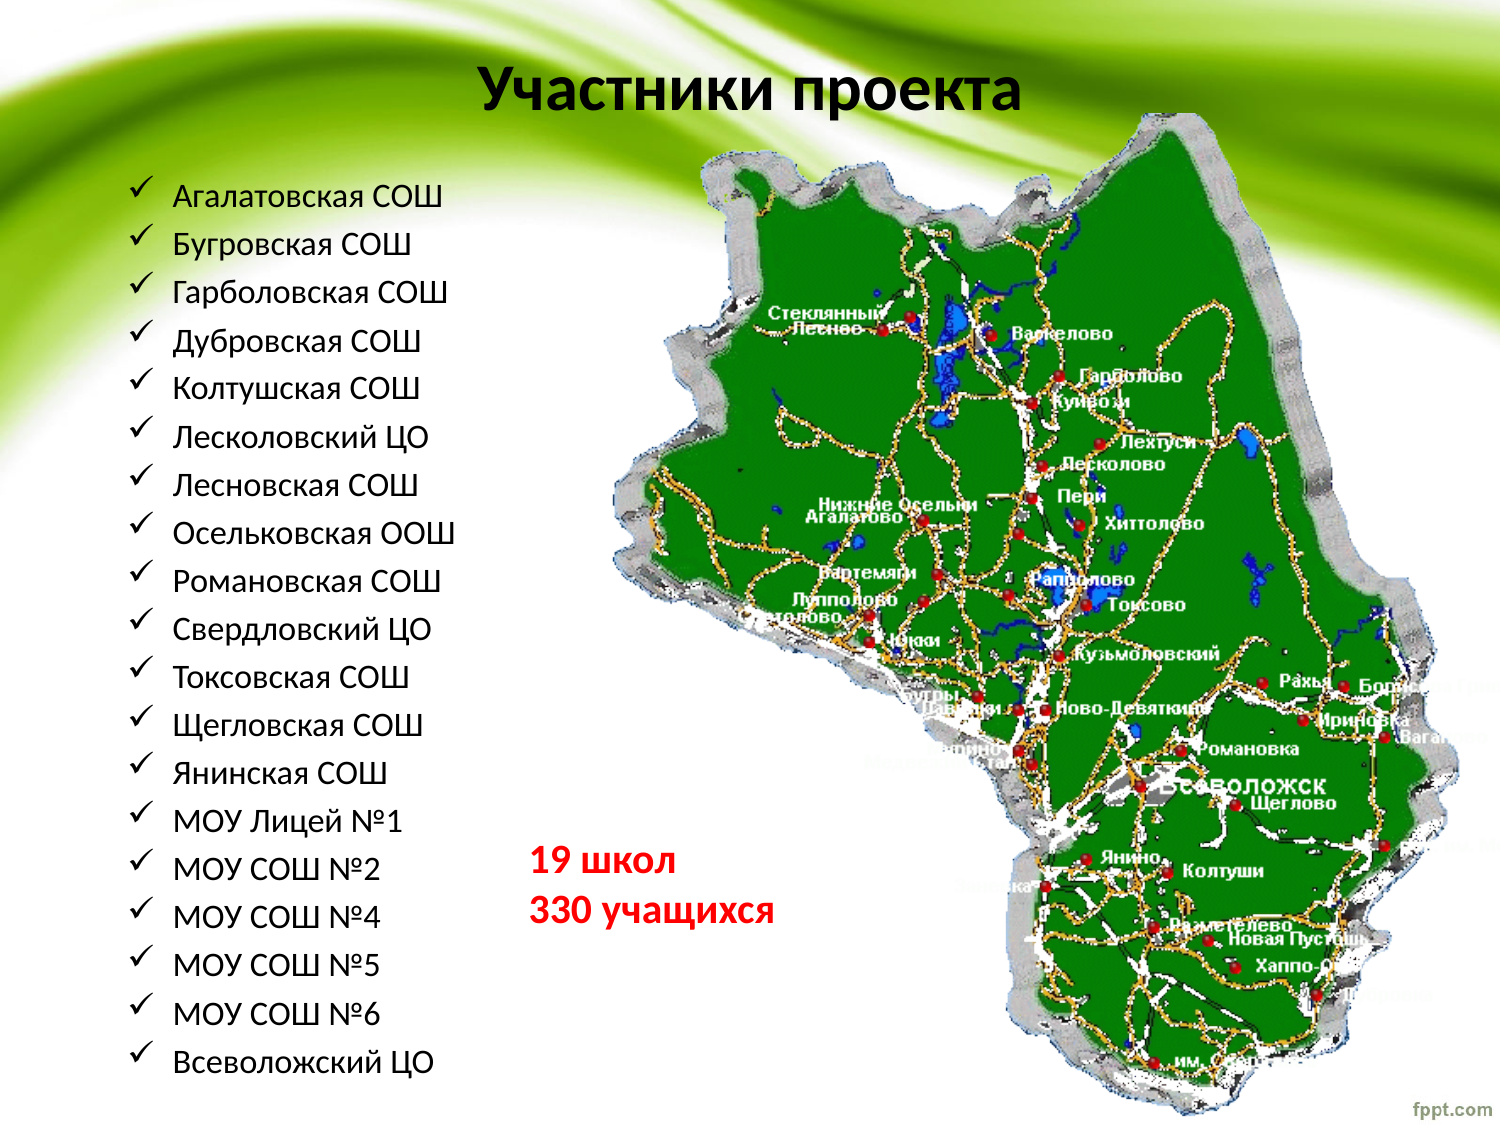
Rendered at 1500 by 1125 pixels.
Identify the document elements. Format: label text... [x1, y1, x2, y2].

title Участники проекта [147, 0, 1325, 165]
subtitle Агалатовская СОШ Бугровская СОШ Гарболовская СОШ Дубровская СОШ Колтушская СОШ Лесколовский ЦО Лесновская СОШ Осельковская ООШ Романовская СОШ Свердловский ЦО Токсовская СОШ Щегловская СОШ Янинская СОШ МОУ Лицей №1 МОУ СОШ №2 МОУ СОШ №4 МОУ СОШ №5 МОУ СОШ №6 Всеволожский ЦО [112, 165, 591, 1094]
picture [0, 0, 1500, 1125]
text_box 19 школ 330 учащихся [513, 824, 591, 940]
